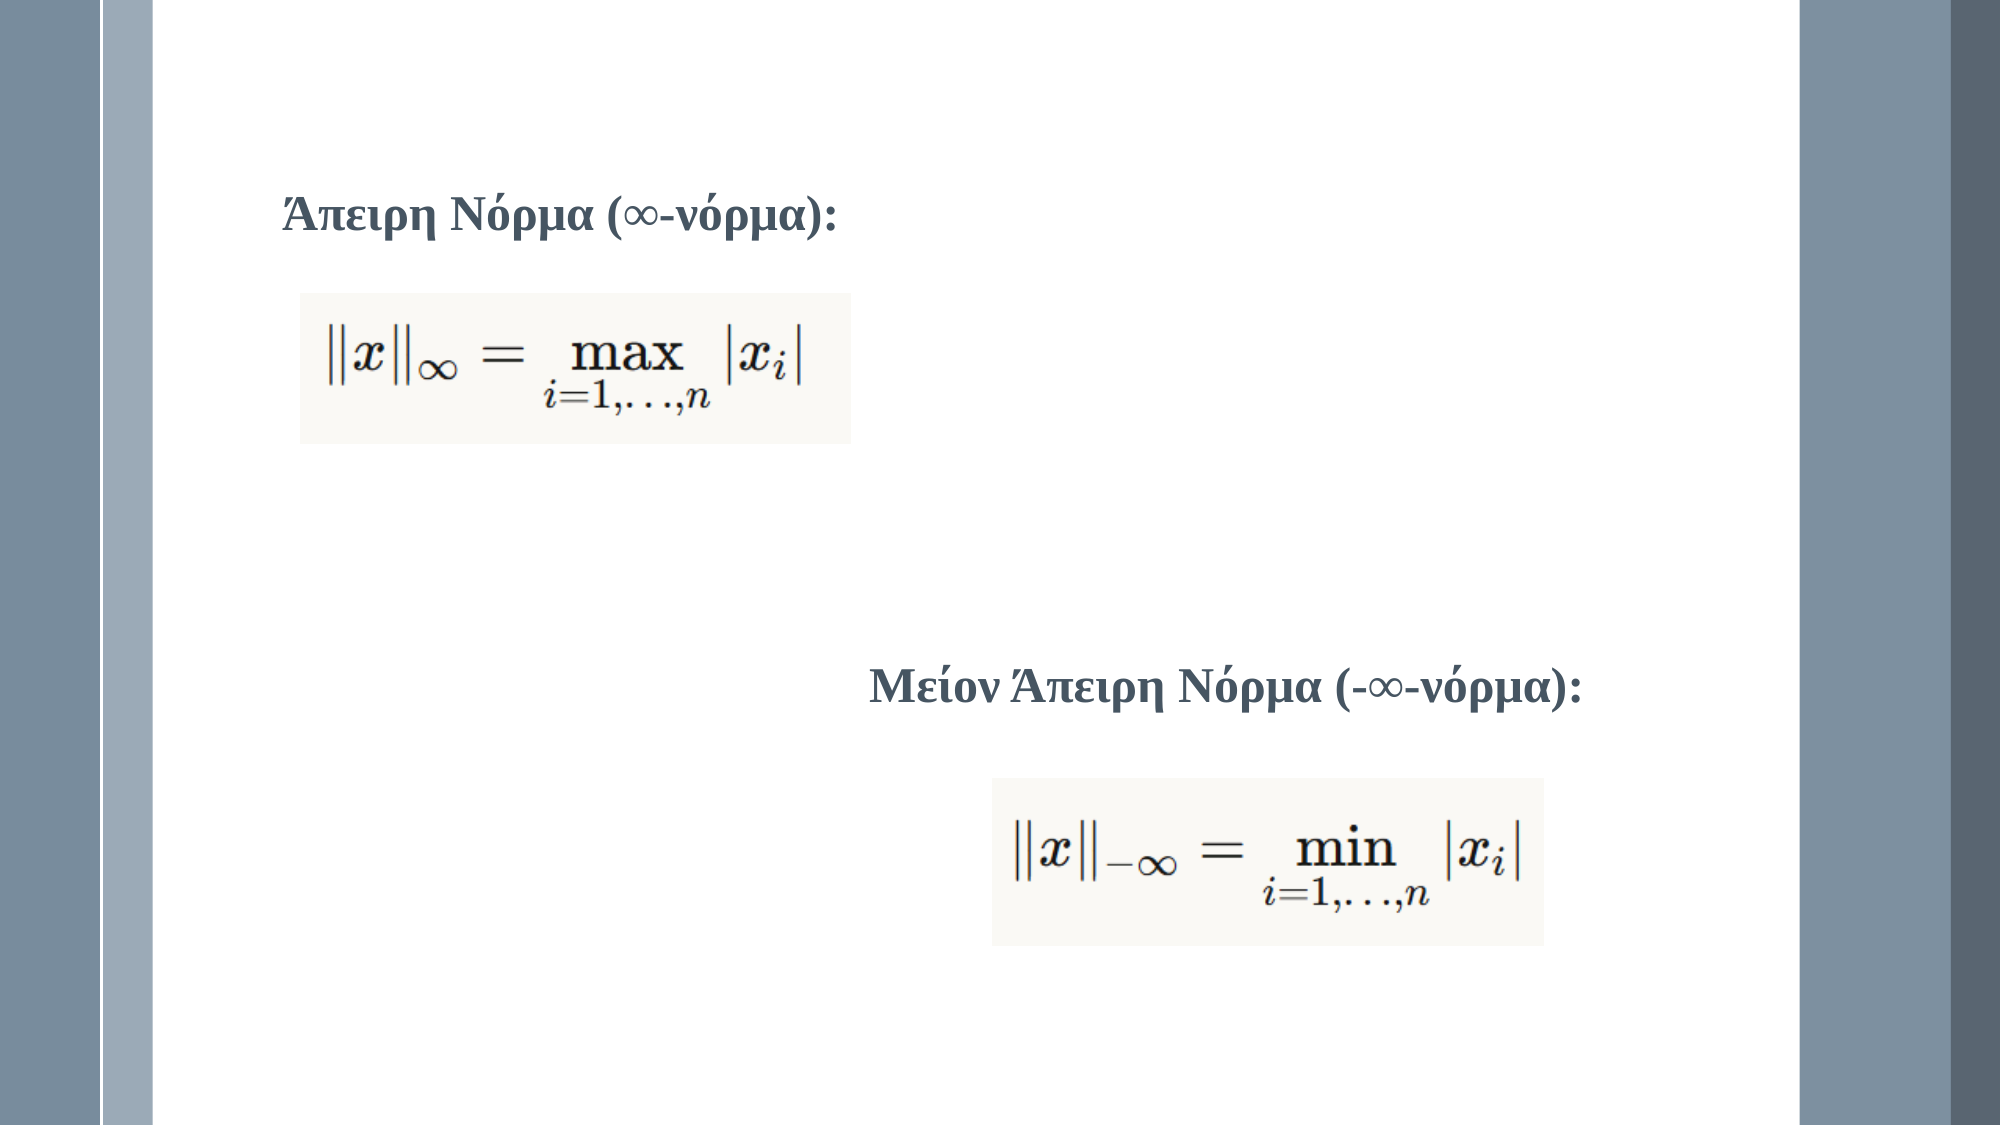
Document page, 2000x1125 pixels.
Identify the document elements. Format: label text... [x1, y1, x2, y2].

picture [991, 778, 1544, 946]
text_box Μείον Άπειρη Νόρμα (-∞-νόρμα): [854, 645, 1682, 765]
picture [300, 293, 851, 444]
text_box Άπειρη Νόρμα (∞-νόρμα): [267, 172, 1268, 293]
